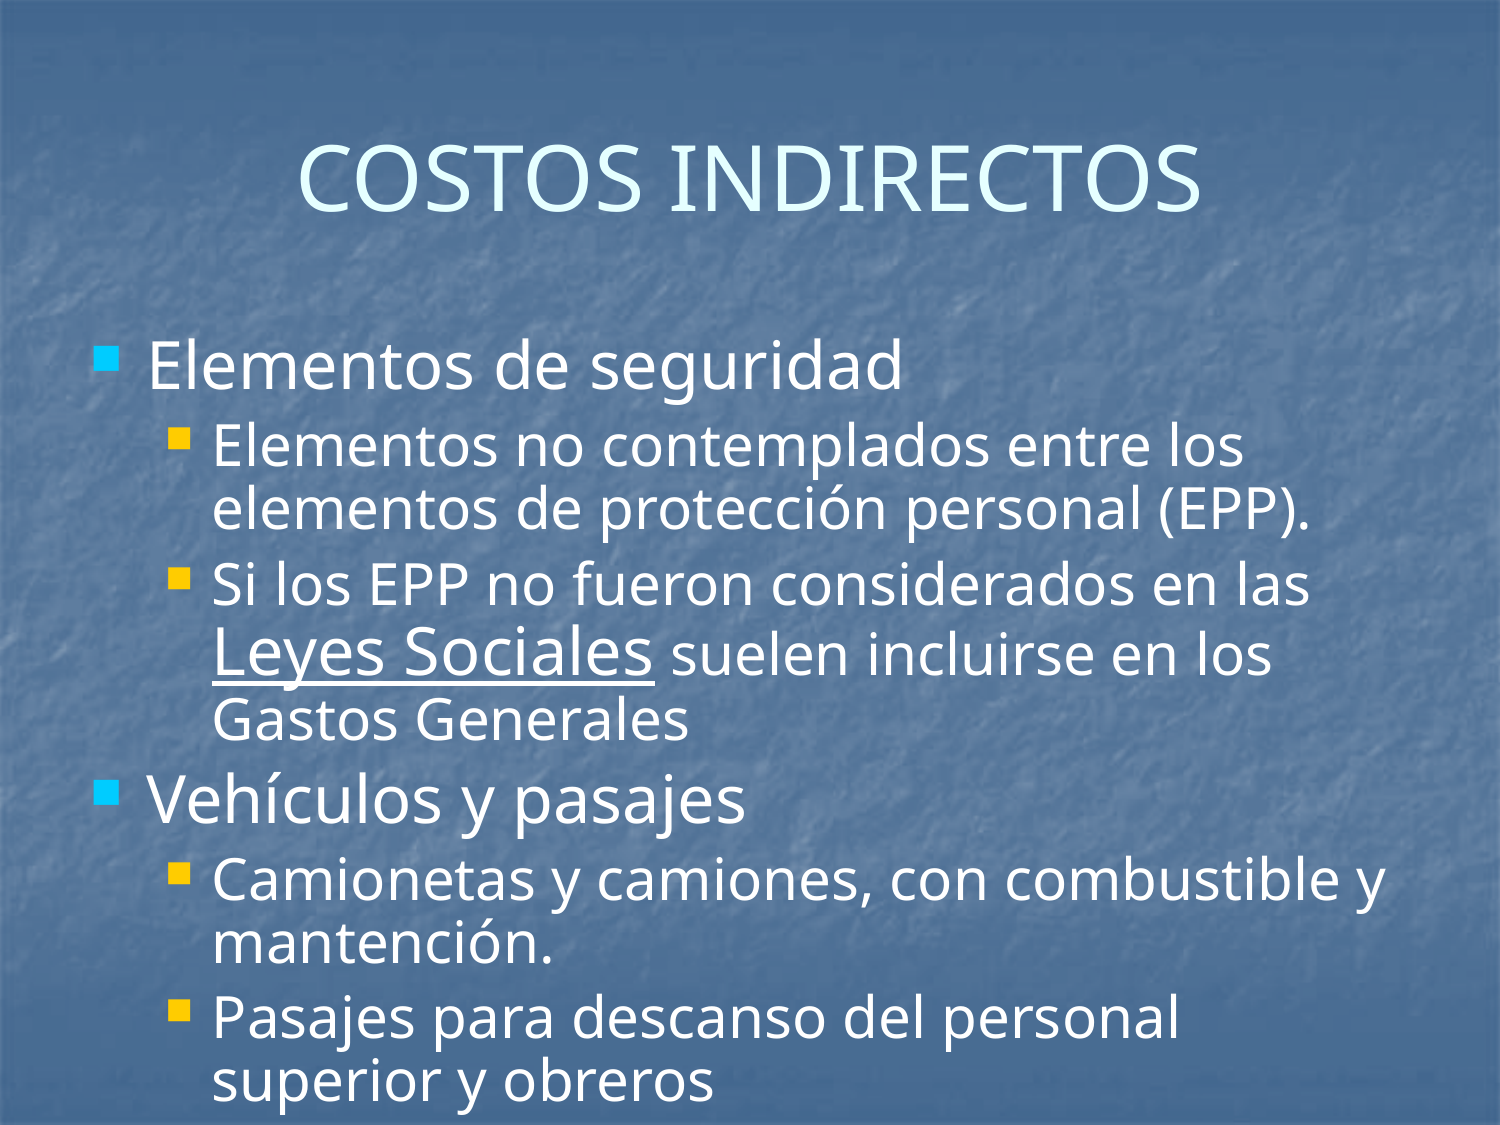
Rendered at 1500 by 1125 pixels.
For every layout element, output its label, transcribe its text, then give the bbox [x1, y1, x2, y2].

title COSTOS INDIRECTOS [74, 62, 1426, 288]
list Elementos de seguridad Elementos no contemplados entre los elementos de protección personal (EPP). Si los EPP no fueron considerados en las Leyes Sociales suelen incluirse en los Gastos Generales Vehículos y pasajes Camionetas y camiones, con combustible y mantención. Pasajes para descanso del personal superior y obreros [74, 324, 1426, 1083]
